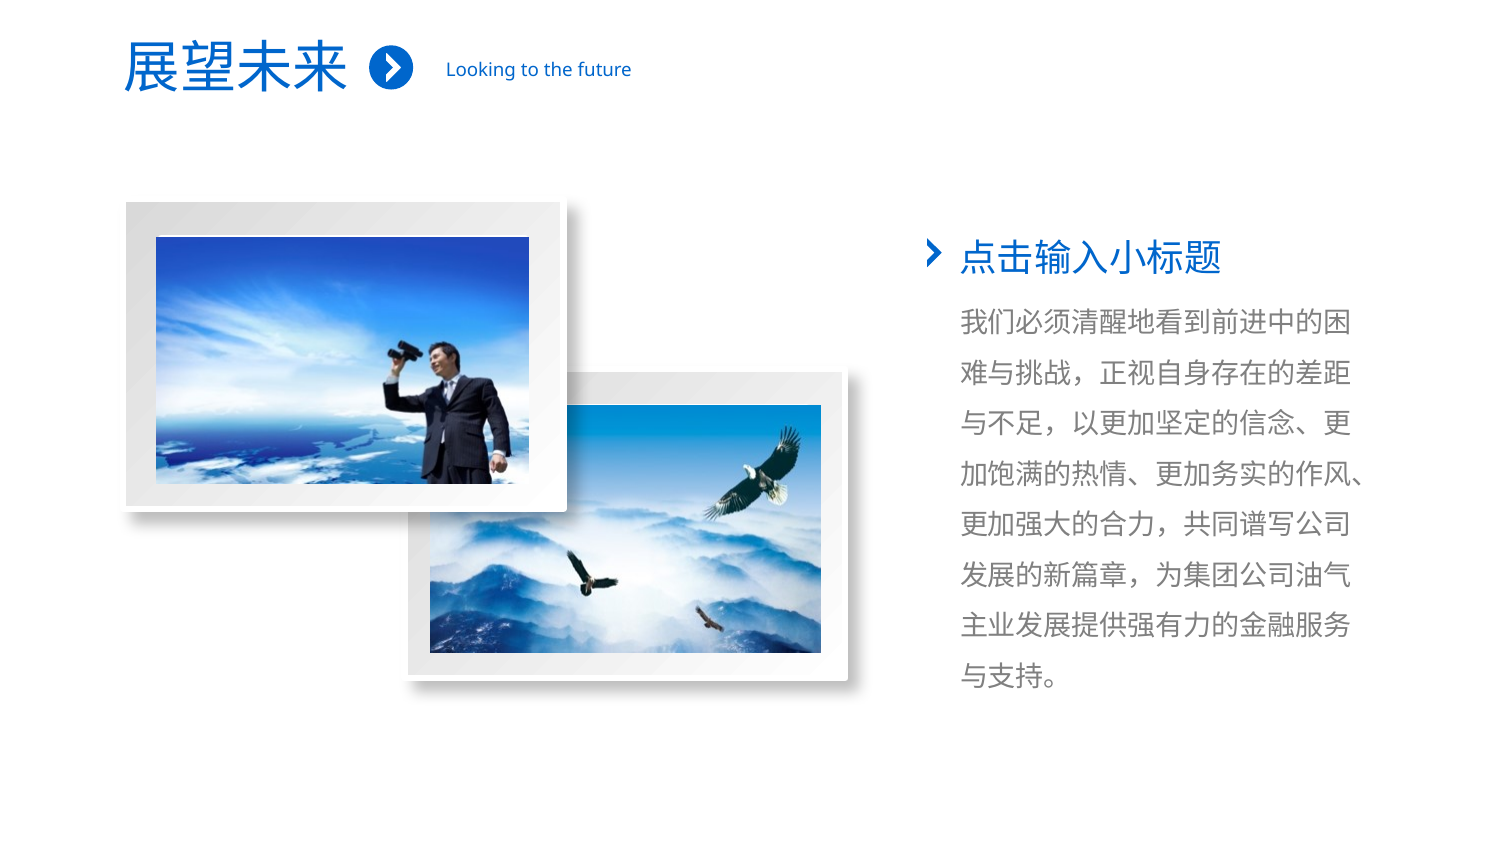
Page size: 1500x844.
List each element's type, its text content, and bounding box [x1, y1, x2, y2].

text_box [402, 367, 847, 680]
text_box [85, 23, 713, 107]
text_box [121, 197, 566, 511]
picture [156, 237, 821, 653]
text_box 我们必须清醒地看到前进中的困难与挑战，正视自身存在的差距与不足，以更加坚定的信念、更加饱满的热情、更加务实的作风、更加强大的合力，共同谱写公司发展的新篇章，为集团公司油气主业发展提供强有力的金融服务与支持。 [945, 280, 1371, 733]
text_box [926, 226, 1250, 288]
